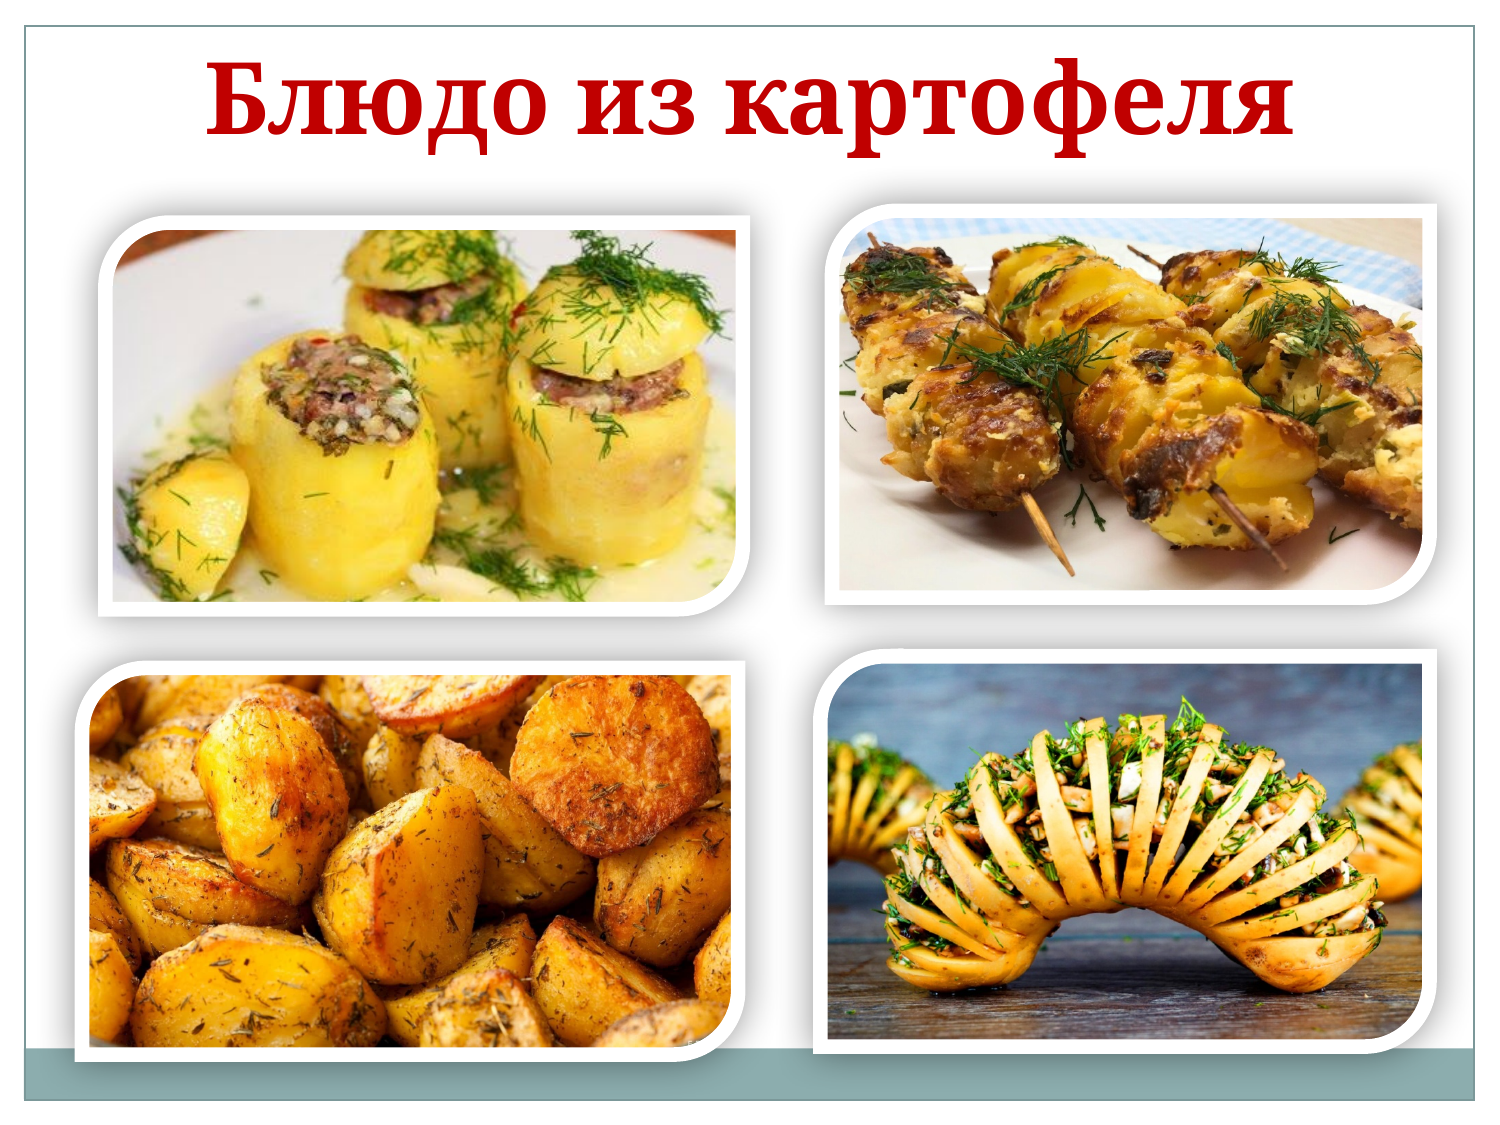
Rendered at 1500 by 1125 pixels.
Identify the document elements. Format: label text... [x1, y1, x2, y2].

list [81, 667, 739, 1055]
title Блюдо из картофеля [0, 37, 1500, 162]
picture [105, 222, 744, 610]
picture [831, 210, 1430, 598]
picture [820, 656, 1430, 1047]
